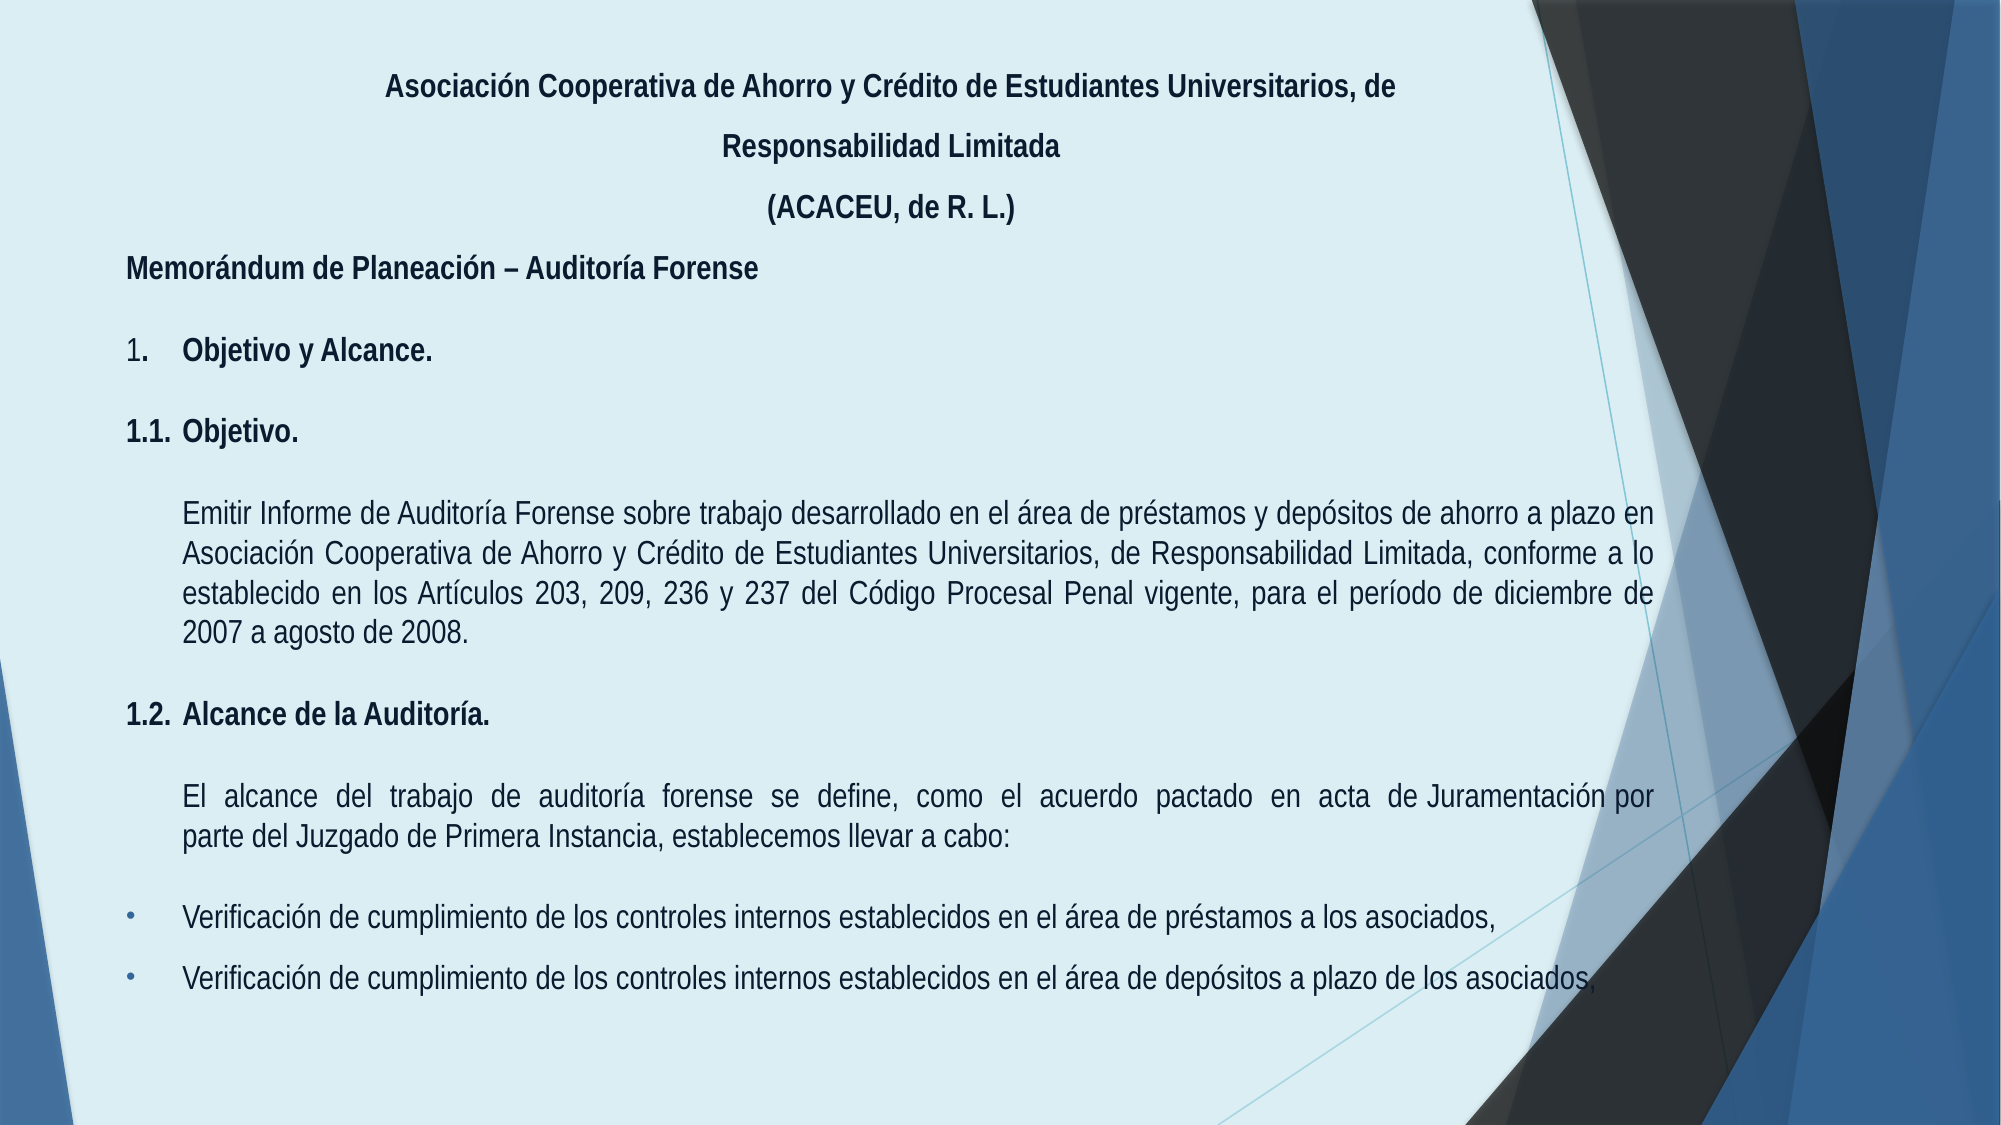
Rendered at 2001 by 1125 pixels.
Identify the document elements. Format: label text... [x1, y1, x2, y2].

list Asociación Cooperativa de Ahorro y Crédito de Estudiantes Universitarios, de Responsabilidad Limitada (ACACEU, de R. L.) Memorándum de Planeación – Auditoría Forense 1. Objetivo y Alcance. 1.1. Objetivo. Emitir Informe de Auditoría Forense sobre trabajo desarrollado en el área de préstamos y depósitos de ahorro a plazo en Asociación Cooperativa de Ahorro y Crédito de Estudiantes Universitarios, de Responsabilidad Limitada, conforme a lo establecido en los Artículos 203, 209, 236 y 237 del Código Procesal Penal vigente, para el período de diciembre de 2007 a agosto de 2008. 1.2. Alcance de la Auditoría. El alcance del trabajo de auditoría forense se define, como el acuerdo pactado en acta de Juramentación por parte del Juzgado de Primera Instancia, establecemos llevar a cabo: Verificación de cumplimiento de los controles internos establecidos en el área de préstamos a los asociados, Verificación de cumplimiento de los controles internos establecidos en el área de depósitos a plazo de los asociados, [111, 56, 1672, 1069]
